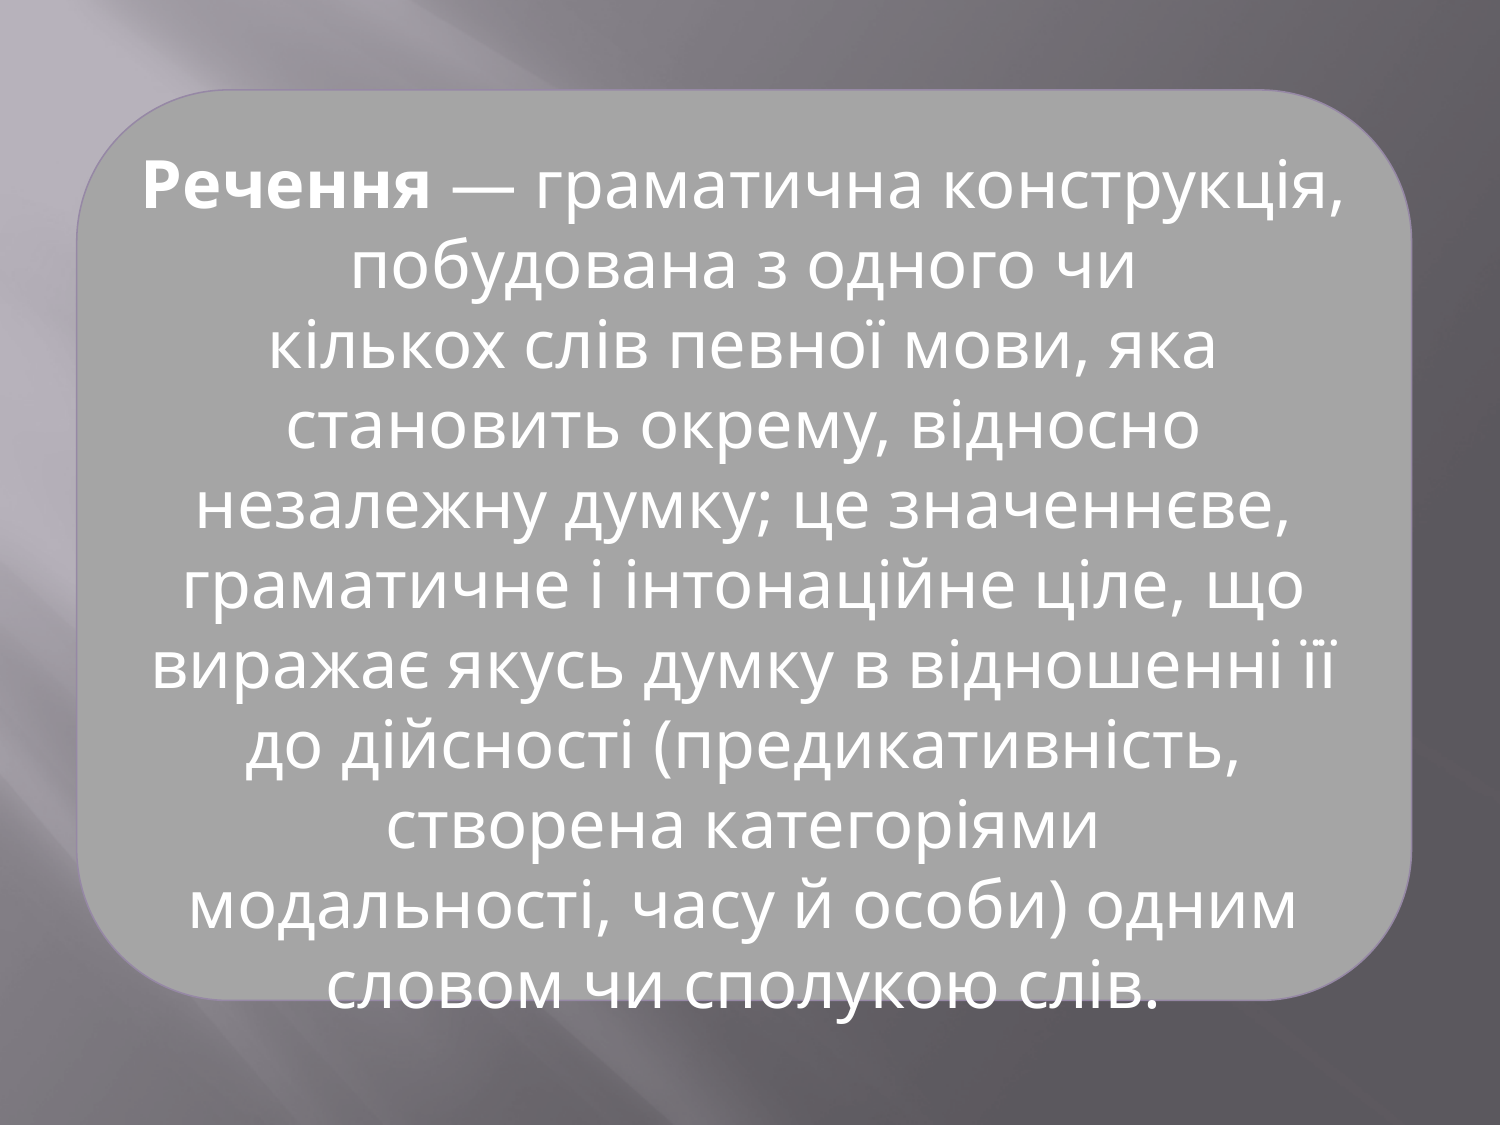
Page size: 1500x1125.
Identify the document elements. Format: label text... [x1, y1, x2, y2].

picture [0, 0, 1500, 1125]
text_box Речення — граматична конструкція, побудована з одного чи кількох слів певної мови, яка становить окрему, відносно незалежну думку; це значеннєве, граматичне і інтонаційне ціле, що виражає якусь думку в відношенні її до дійсності (предикативність, створена категоріями модальності, часу й особи) одним словом чи сполукою слів. [76, 89, 1412, 1001]
